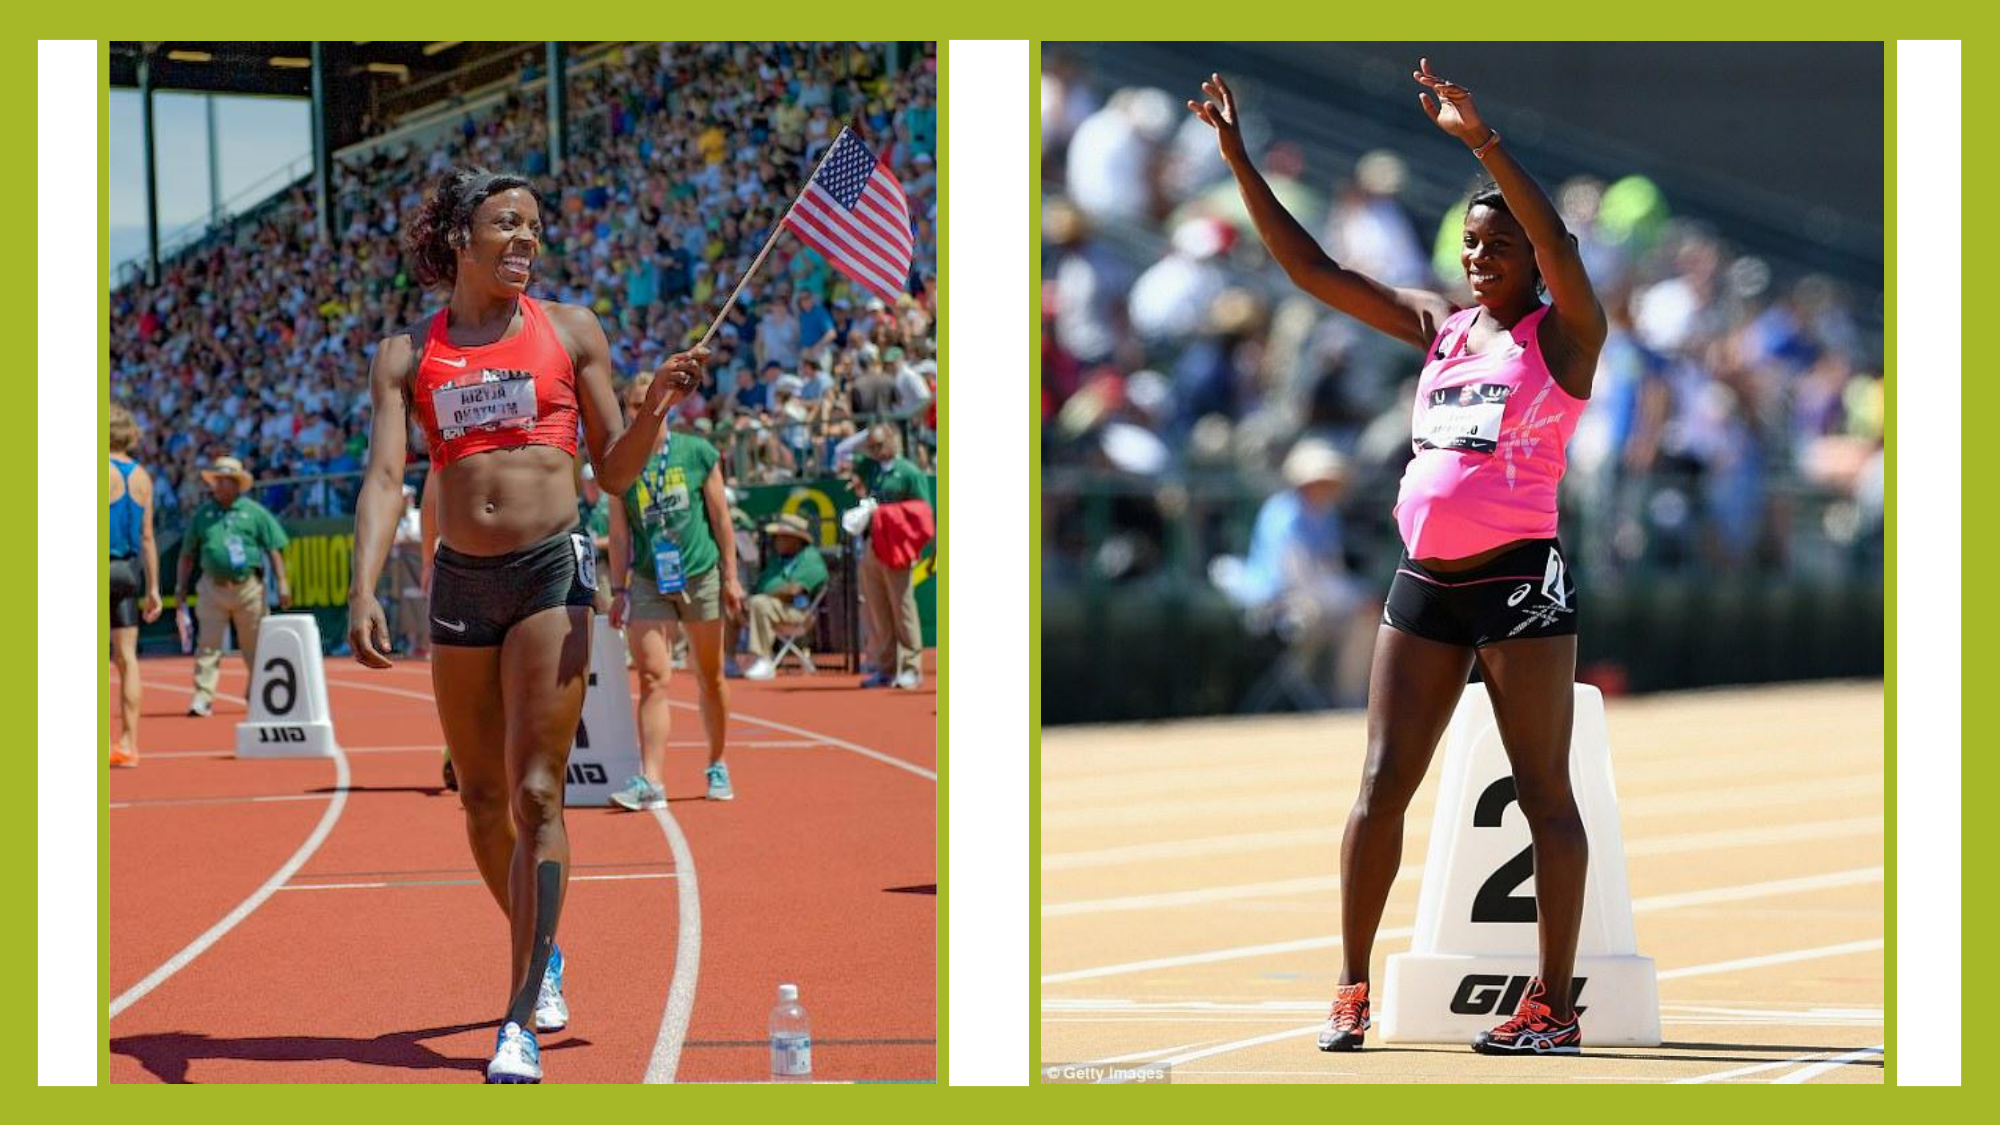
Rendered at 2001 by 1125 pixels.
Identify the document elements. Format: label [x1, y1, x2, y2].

picture [1040, 40, 1885, 1084]
picture [108, 40, 937, 1084]
